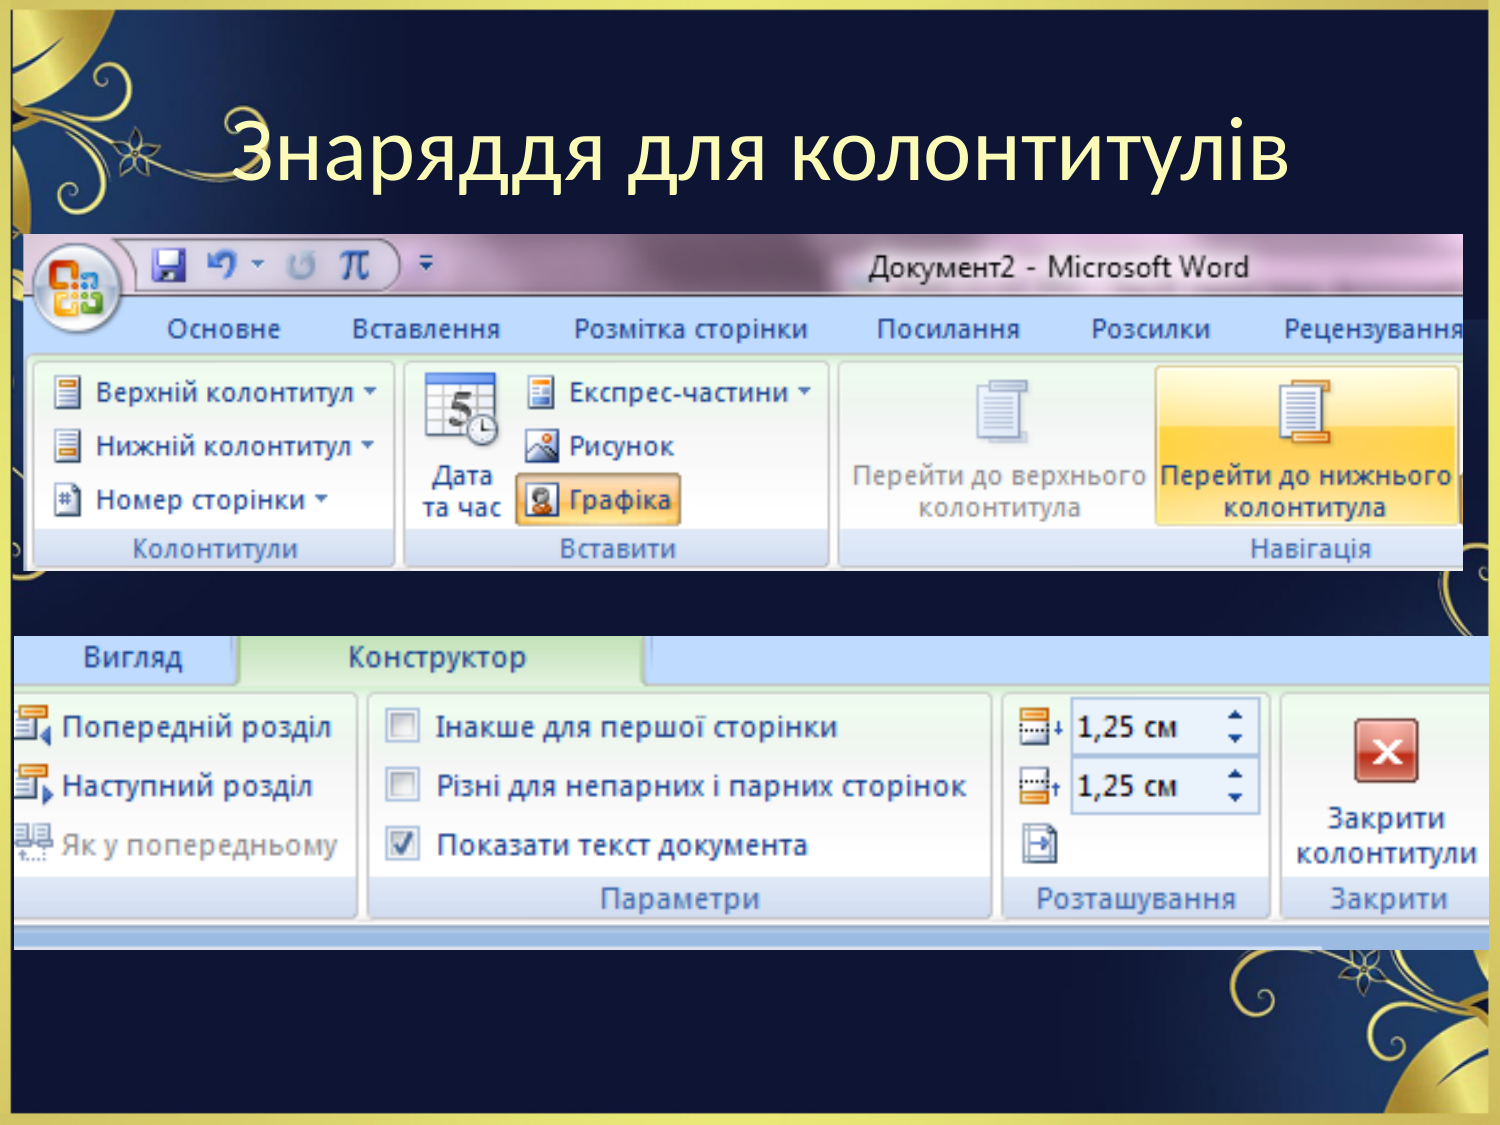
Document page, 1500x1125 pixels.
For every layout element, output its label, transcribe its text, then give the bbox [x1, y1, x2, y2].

picture [0, 0, 1500, 1125]
title Знаряддя для колонтитулів [49, 74, 1475, 214]
